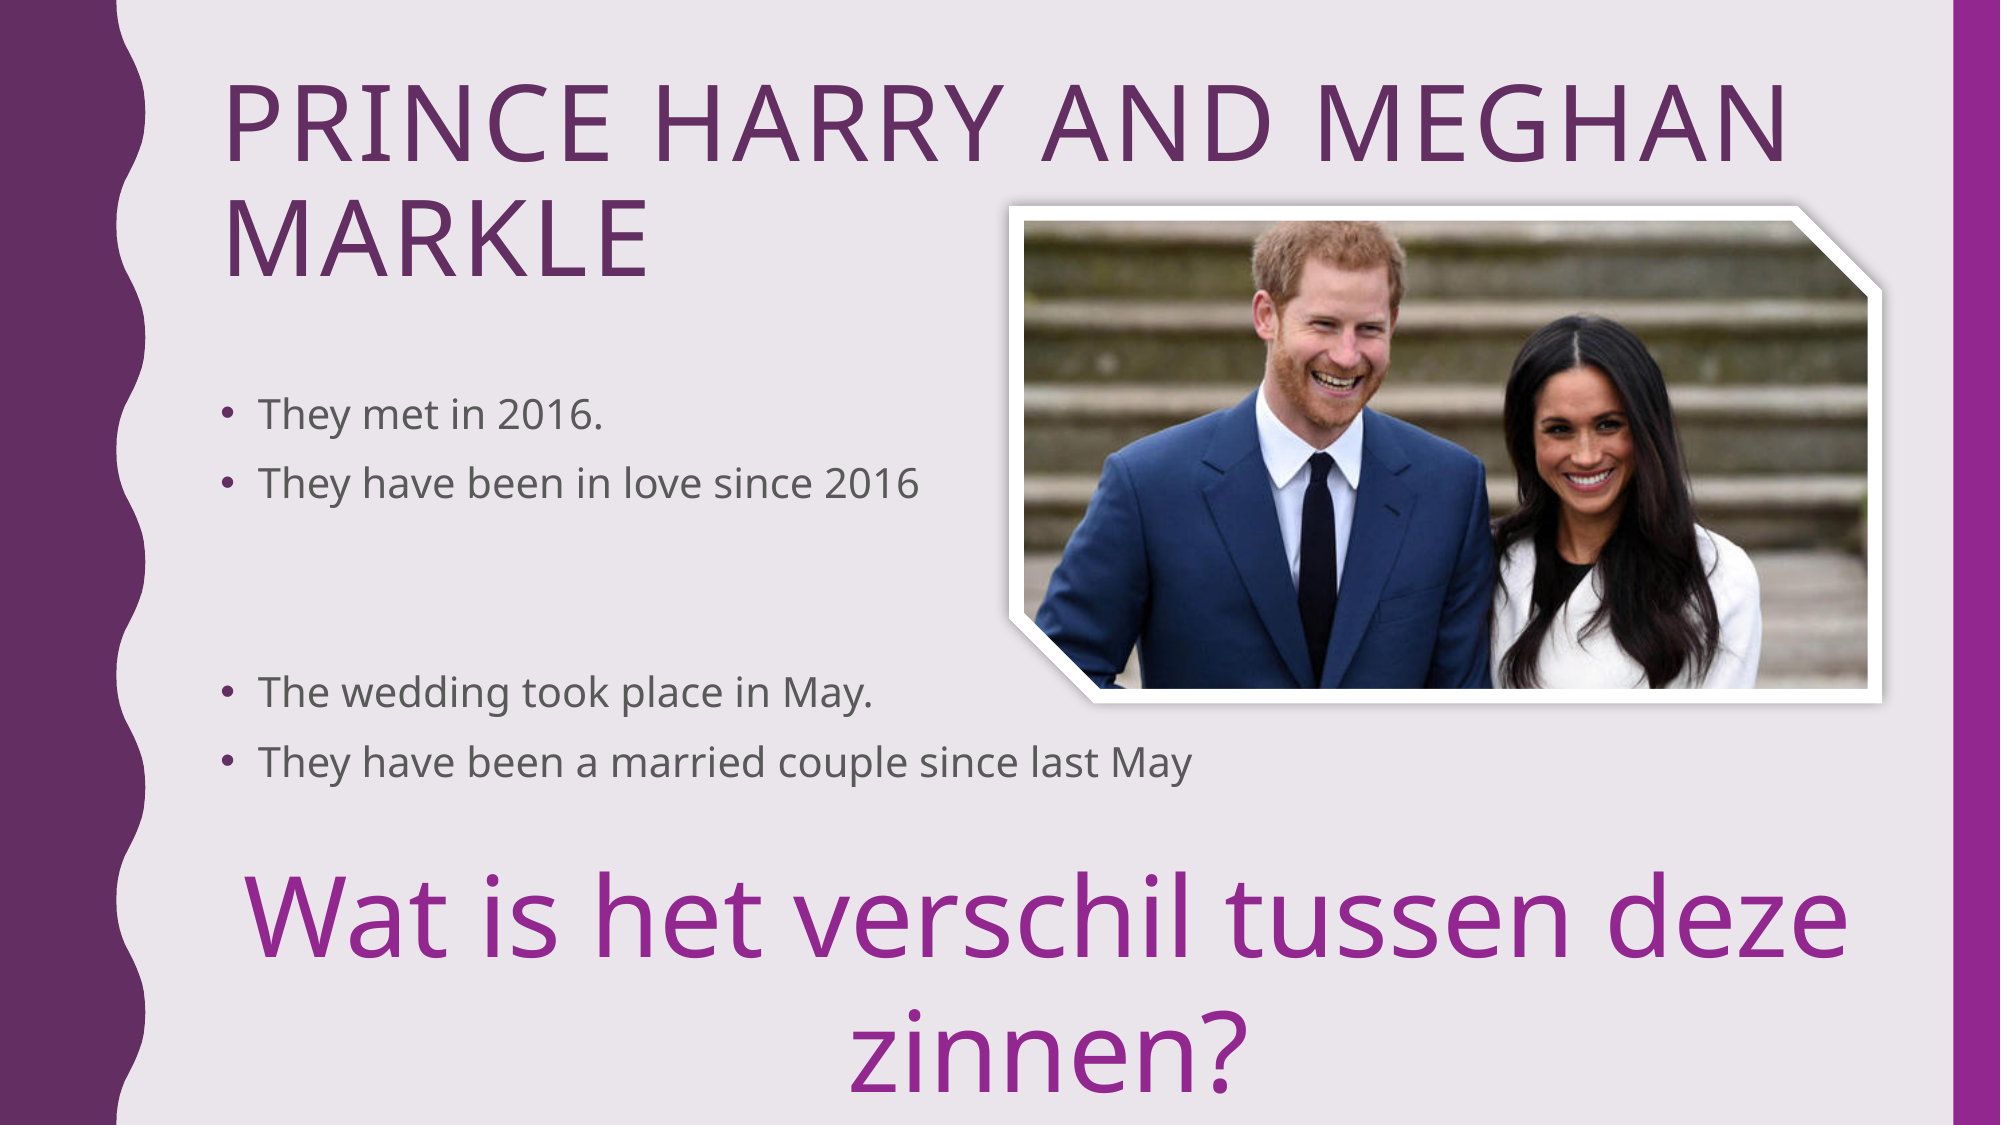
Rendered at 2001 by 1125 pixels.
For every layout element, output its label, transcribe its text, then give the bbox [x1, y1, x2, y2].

list They met in 2016. They have been in love since 2016 The wedding took place in May. They have been a married couple since last May [205, 375, 1875, 965]
text_box Wat is het verschil tussen deze zinnen? [222, 837, 1875, 1123]
title Prince Harry and Meghan Markle [205, 62, 1875, 308]
picture [1016, 213, 1875, 697]
